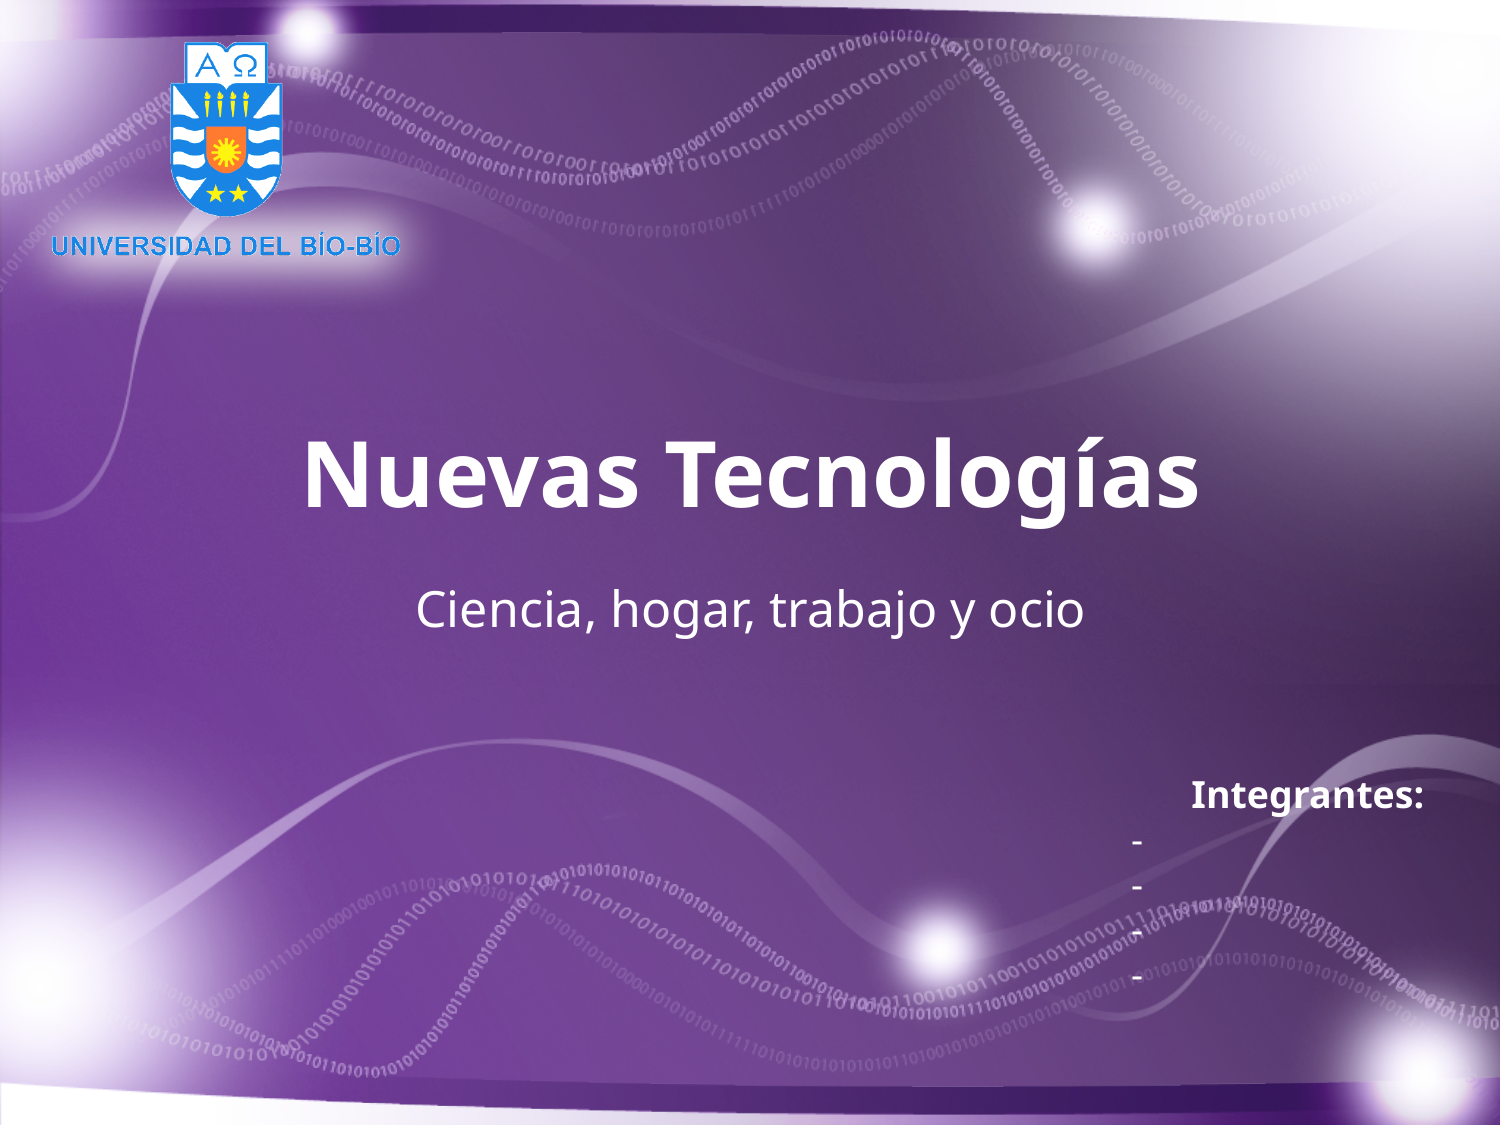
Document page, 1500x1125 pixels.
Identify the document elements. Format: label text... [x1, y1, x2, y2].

subtitle Ciencia, hogar, trabajo y ocio [226, 538, 1277, 677]
title Nuevas Tecnologías [88, 349, 1414, 591]
text_box Integrantes: - - - - [1116, 763, 1500, 1003]
picture [52, 42, 400, 256]
